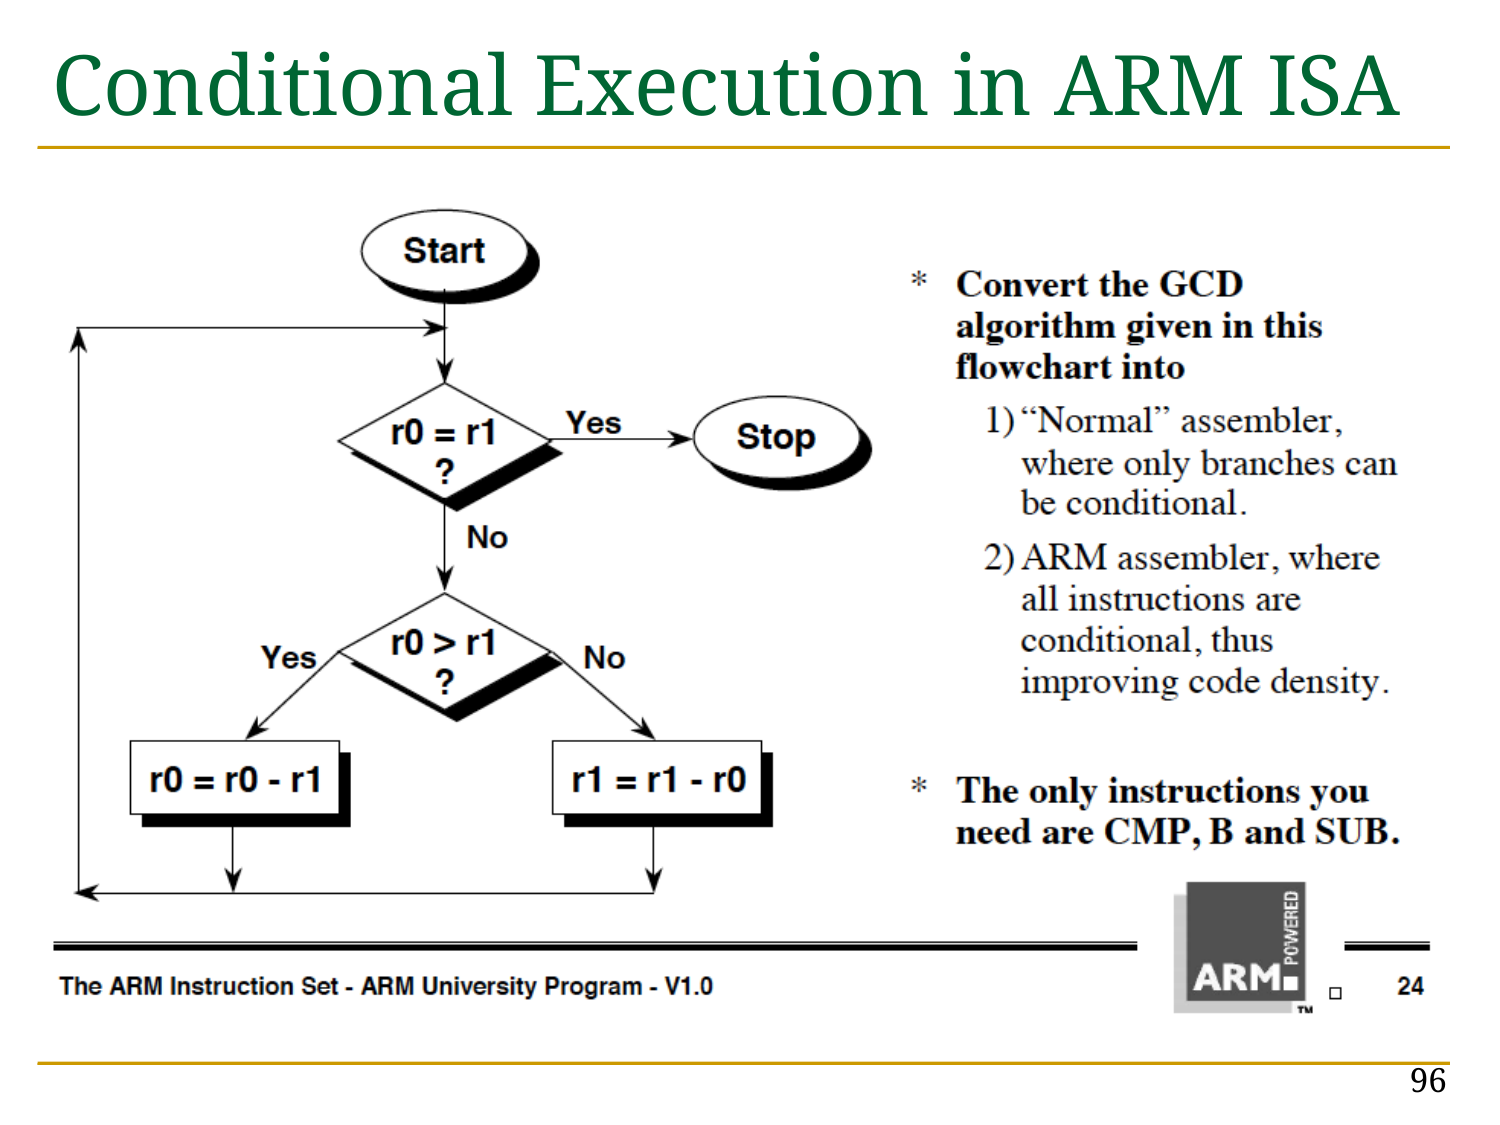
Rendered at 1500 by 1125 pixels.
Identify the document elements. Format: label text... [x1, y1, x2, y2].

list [37, 163, 1451, 1016]
slide_number 96 [1111, 1036, 1462, 1112]
title Conditional Execution in ARM ISA [37, 24, 1450, 163]
